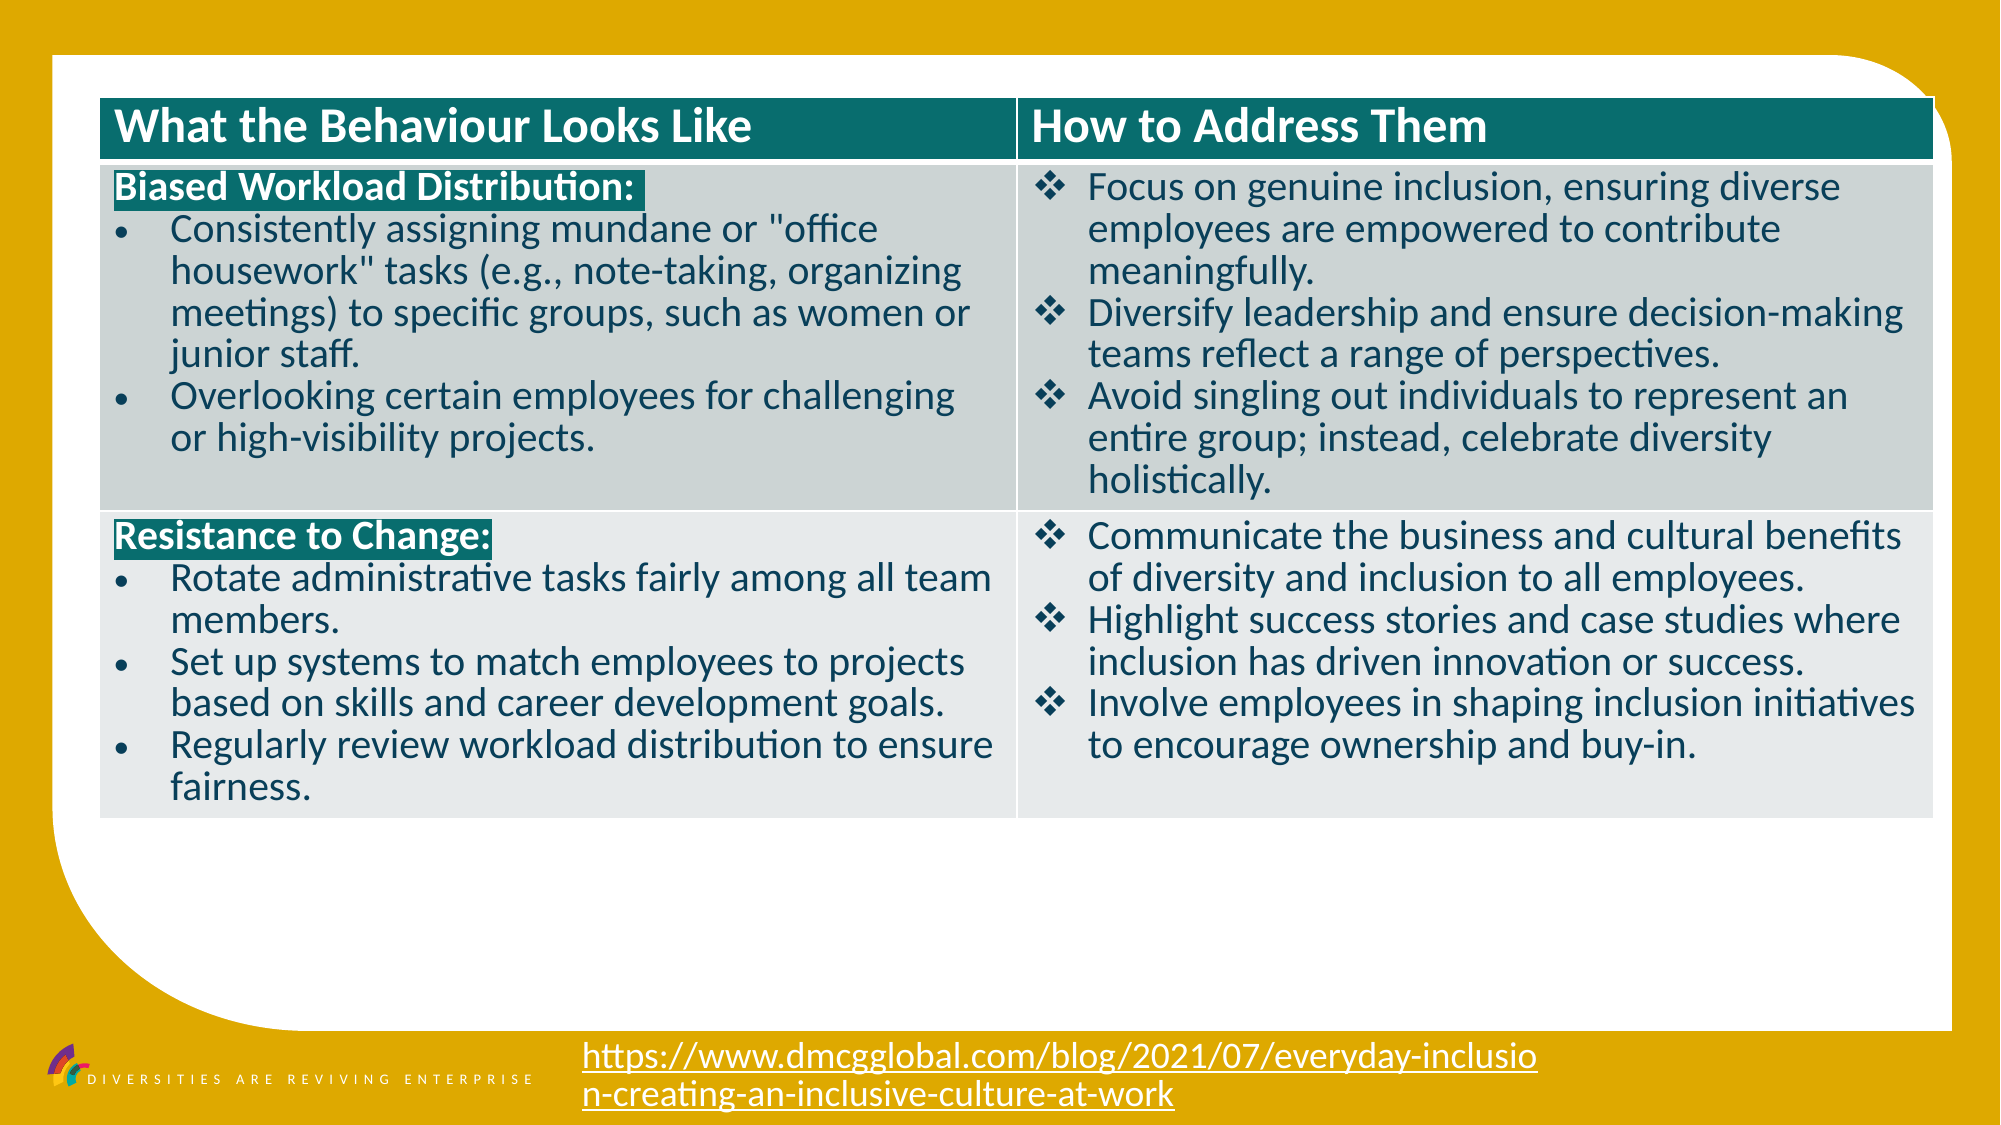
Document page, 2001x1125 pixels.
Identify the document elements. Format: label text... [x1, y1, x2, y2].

table_cell Biased Workload Distribution: Consistently assigning mundane or "office housework" tasks (e.g., note-taking, organizing meetings) to specific groups, such as women or junior staff. Overlooking certain employees for challenging or high-visibility projects. [100, 165, 1016, 510]
table_header How to Address Them [1018, 98, 1933, 159]
table_cell Focus on genuine inclusion, ensuring diverse employees are empowered to contribute meaningfully. Diversify leadership and ensure decision-making teams reflect a range of perspectives. Avoid singling out individuals to represent an entire group; instead, celebrate diversity holistically. [1018, 165, 1933, 510]
text_box https://www.dmcgglobal.com/blog/2021/07/everyday-inclusion-creating-an-inclusive-culture-at-work [567, 1023, 1568, 1125]
table_cell Communicate the business and cultural benefits of diversity and inclusion to all employees. Highlight success stories and case studies where inclusion has driven innovation or success. Involve employees in shaping inclusion initiatives to encourage ownership and buy-in. [1018, 512, 1933, 818]
table_header What the Behaviour Looks Like [100, 98, 1016, 159]
table_cell Resistance to Change: Rotate administrative tasks fairly among all team members. Set up systems to match employees to projects based on skills and career development goals. Regularly review workload distribution to ensure fairness. [100, 512, 1016, 818]
